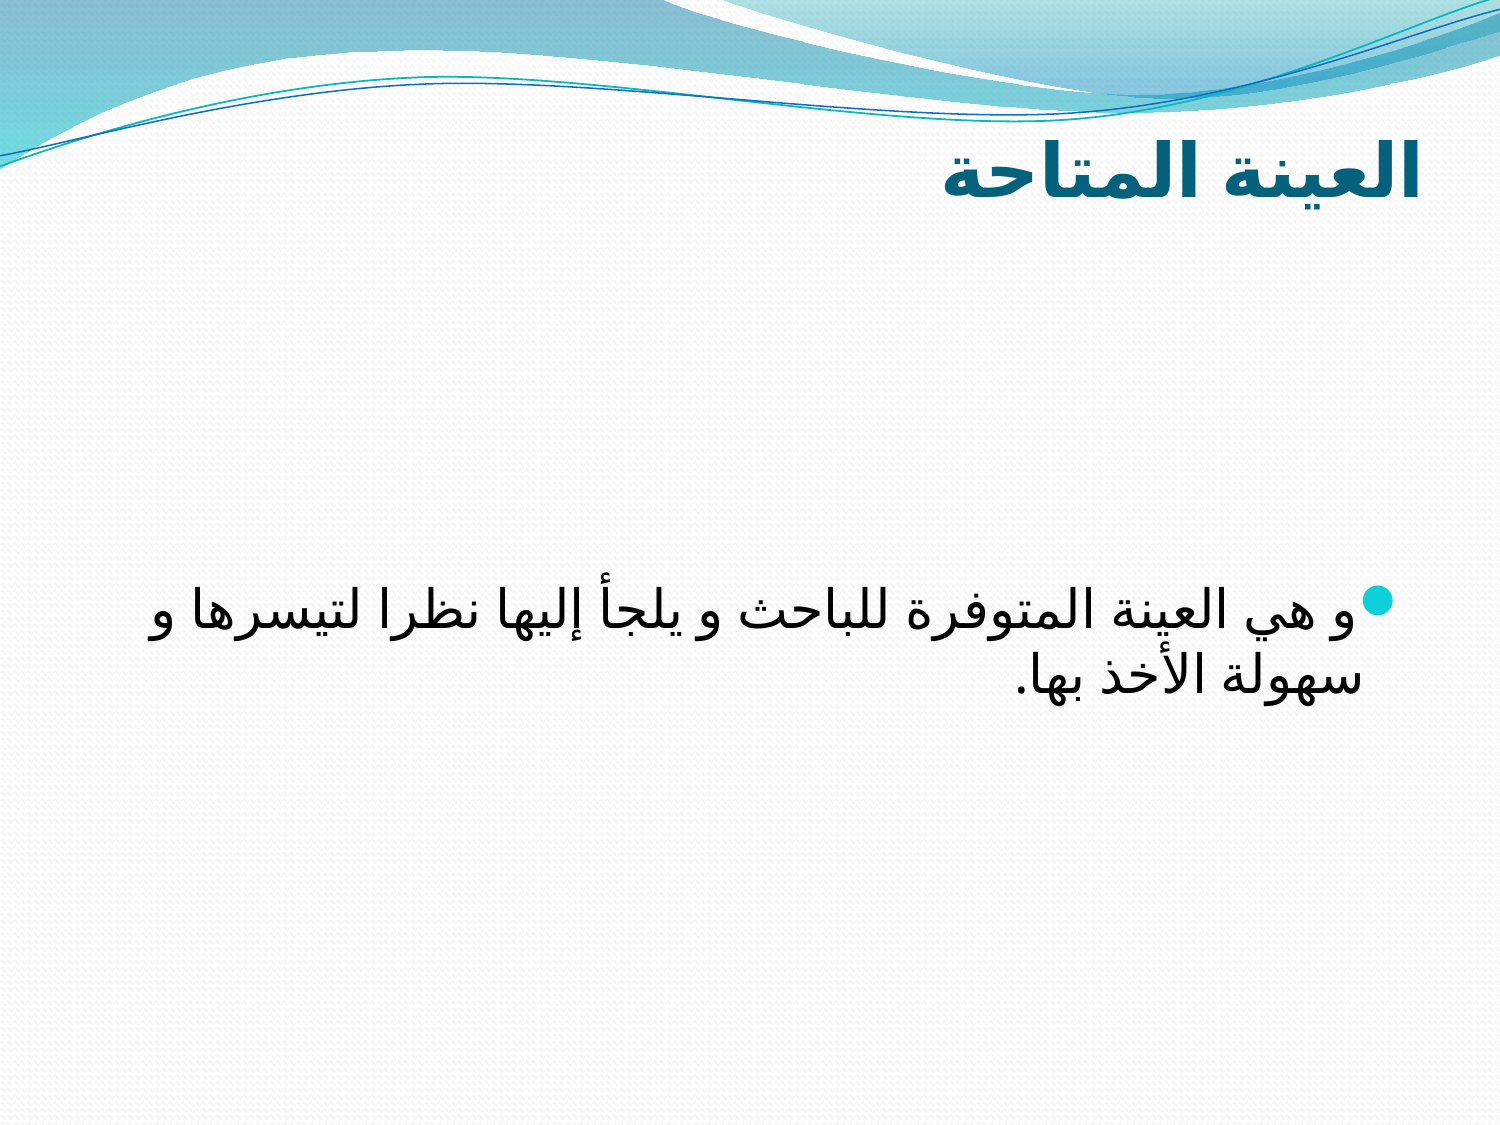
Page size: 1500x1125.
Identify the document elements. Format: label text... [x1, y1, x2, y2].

list و هي العينة المتوفرة للباحث و يلجأ إليها نظرا لتيسرها و سهولة الأخذ بها. [75, 317, 1425, 1038]
title العينة المتاحة [75, 115, 1425, 303]
